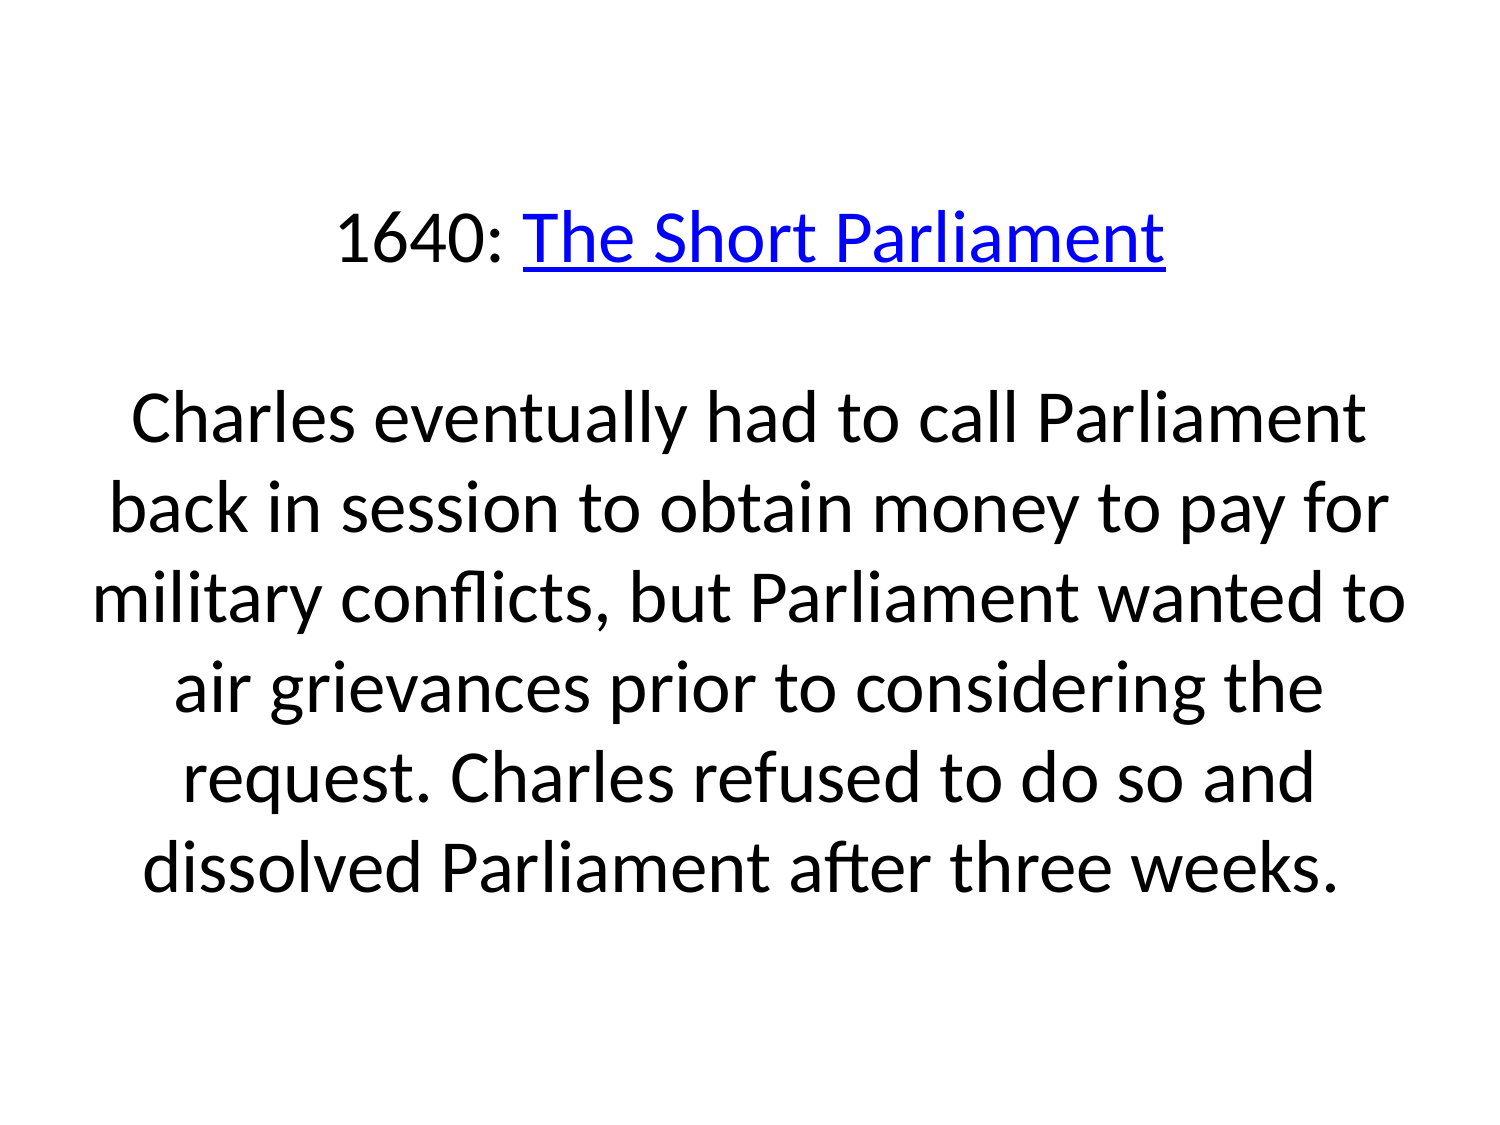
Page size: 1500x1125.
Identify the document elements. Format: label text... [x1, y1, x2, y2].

title 1640: The Short Parliament Charles eventually had to call Parliament back in session to obtain money to pay for military conflicts, but Parliament wanted to air grievances prior to considering the request. Charles refused to do so and dissolved Parliament after three weeks. [74, 44, 1426, 1051]
